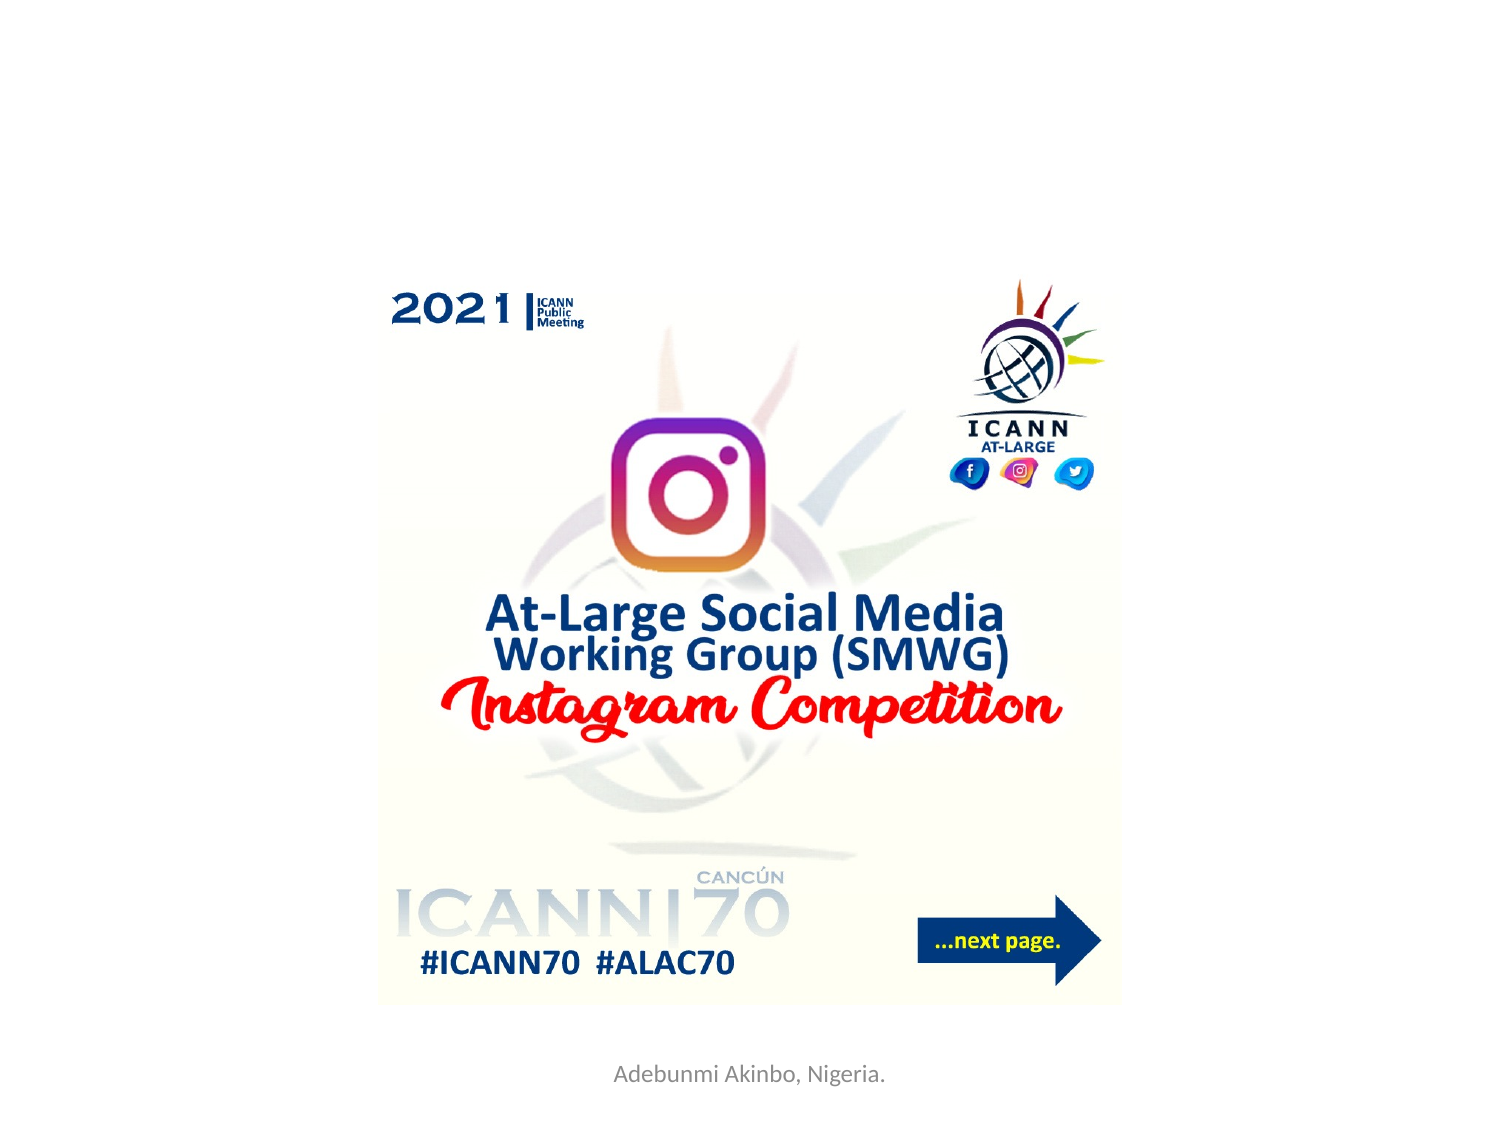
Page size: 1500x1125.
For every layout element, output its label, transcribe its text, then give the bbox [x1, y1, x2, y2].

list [378, 262, 1122, 1006]
footer Adebunmi Akinbo, Nigeria. [512, 1042, 988, 1103]
